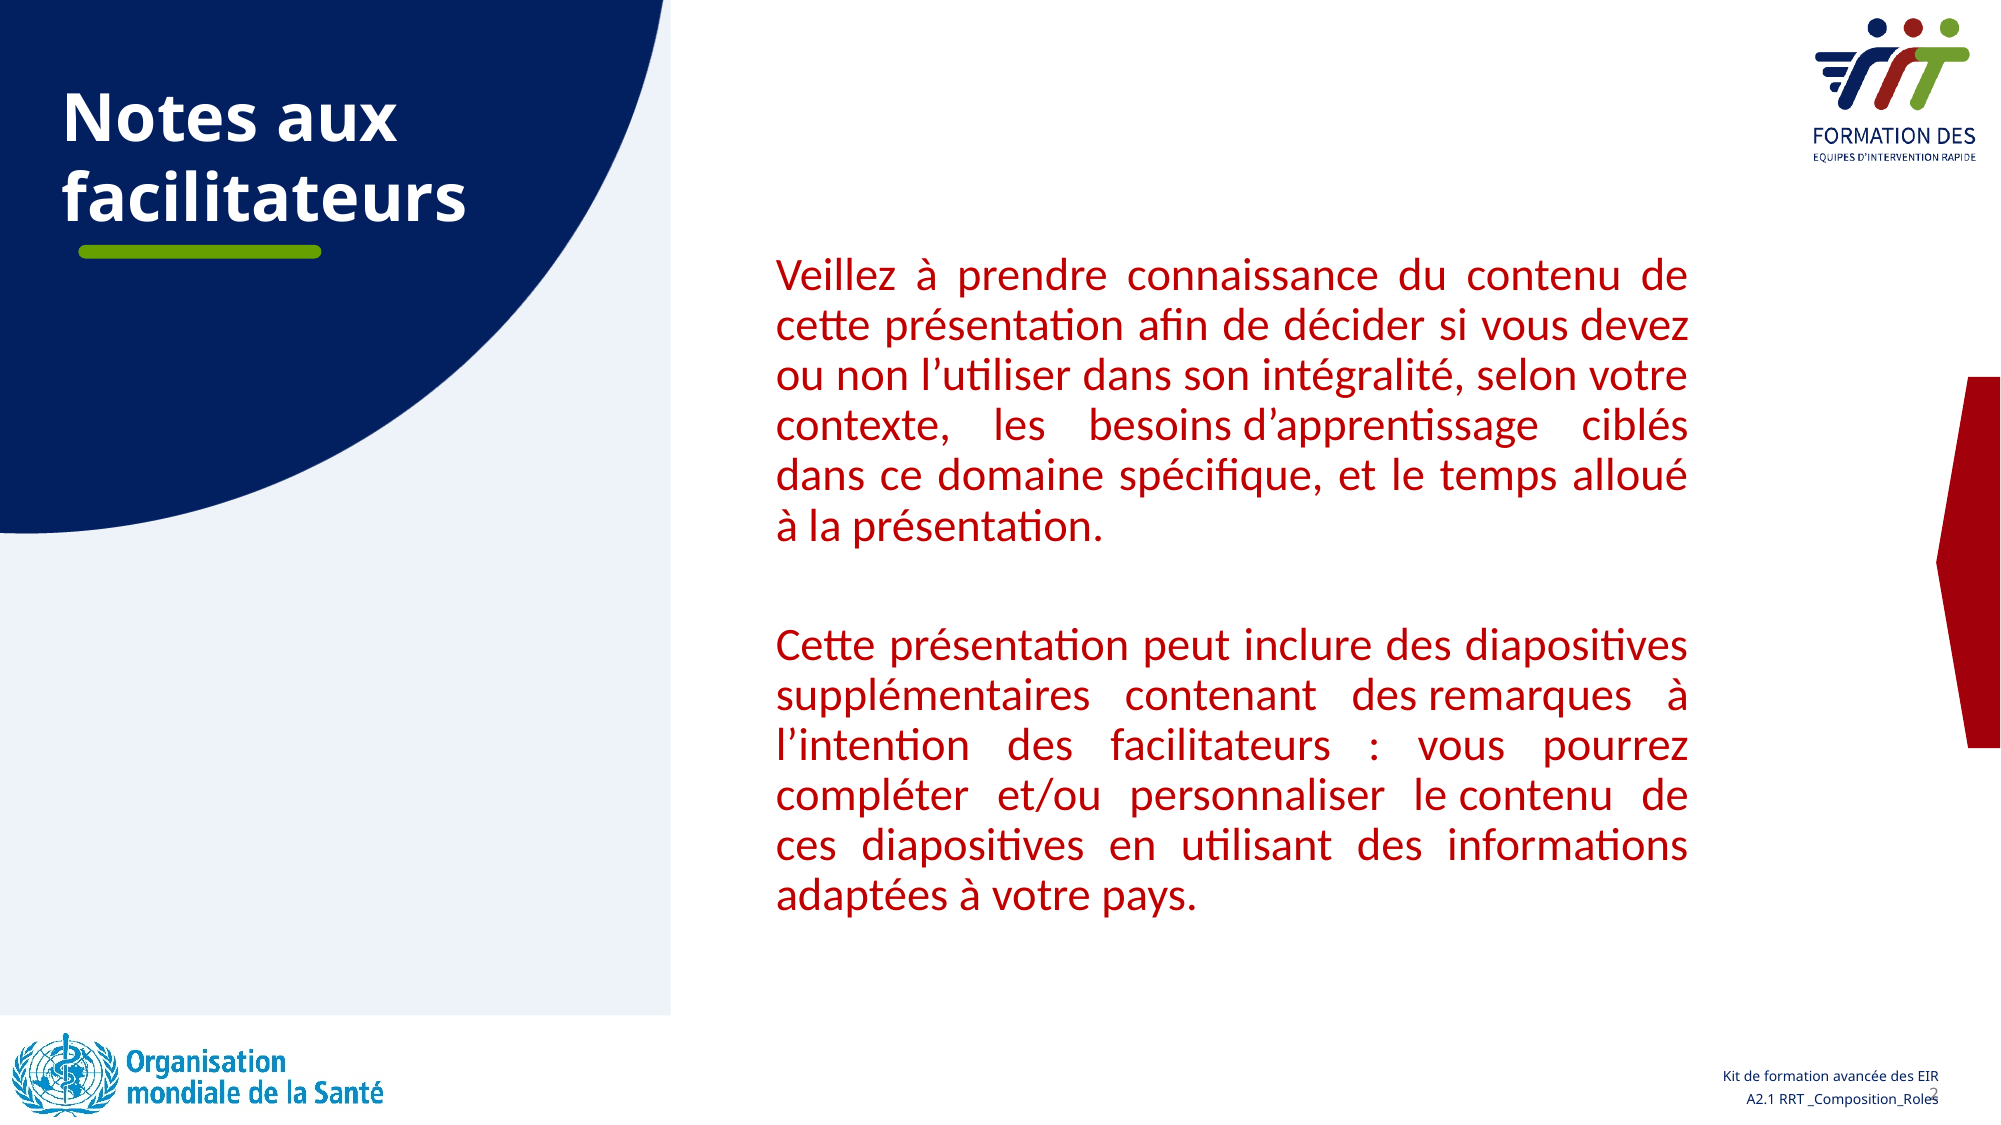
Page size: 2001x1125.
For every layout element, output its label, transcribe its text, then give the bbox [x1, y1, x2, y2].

text_box [78, 244, 322, 259]
picture [1813, 17, 1976, 163]
picture [374, 1090, 383, 1100]
picture [12, 1033, 383, 1117]
picture [0, 0, 670, 538]
text_box Notes aux facilitateurs [55, 67, 588, 243]
list Veillez à prendre connaissance du contenu de cette présentation afin de décider si vous devez ou non l’utiliser dans son intégralité, selon votre contexte, les besoins d’apprentissage ciblés dans ce domaine spécifique, et le temps alloué à la présentation. Cette présentation peut inclure des diapositives supplémentaires contenant des remarques à l’intention des facilitateurs : vous pourrez compléter et/ou personnaliser le contenu de ces diapositives en utilisant des informations adaptées à votre pays. [775, 244, 1690, 927]
